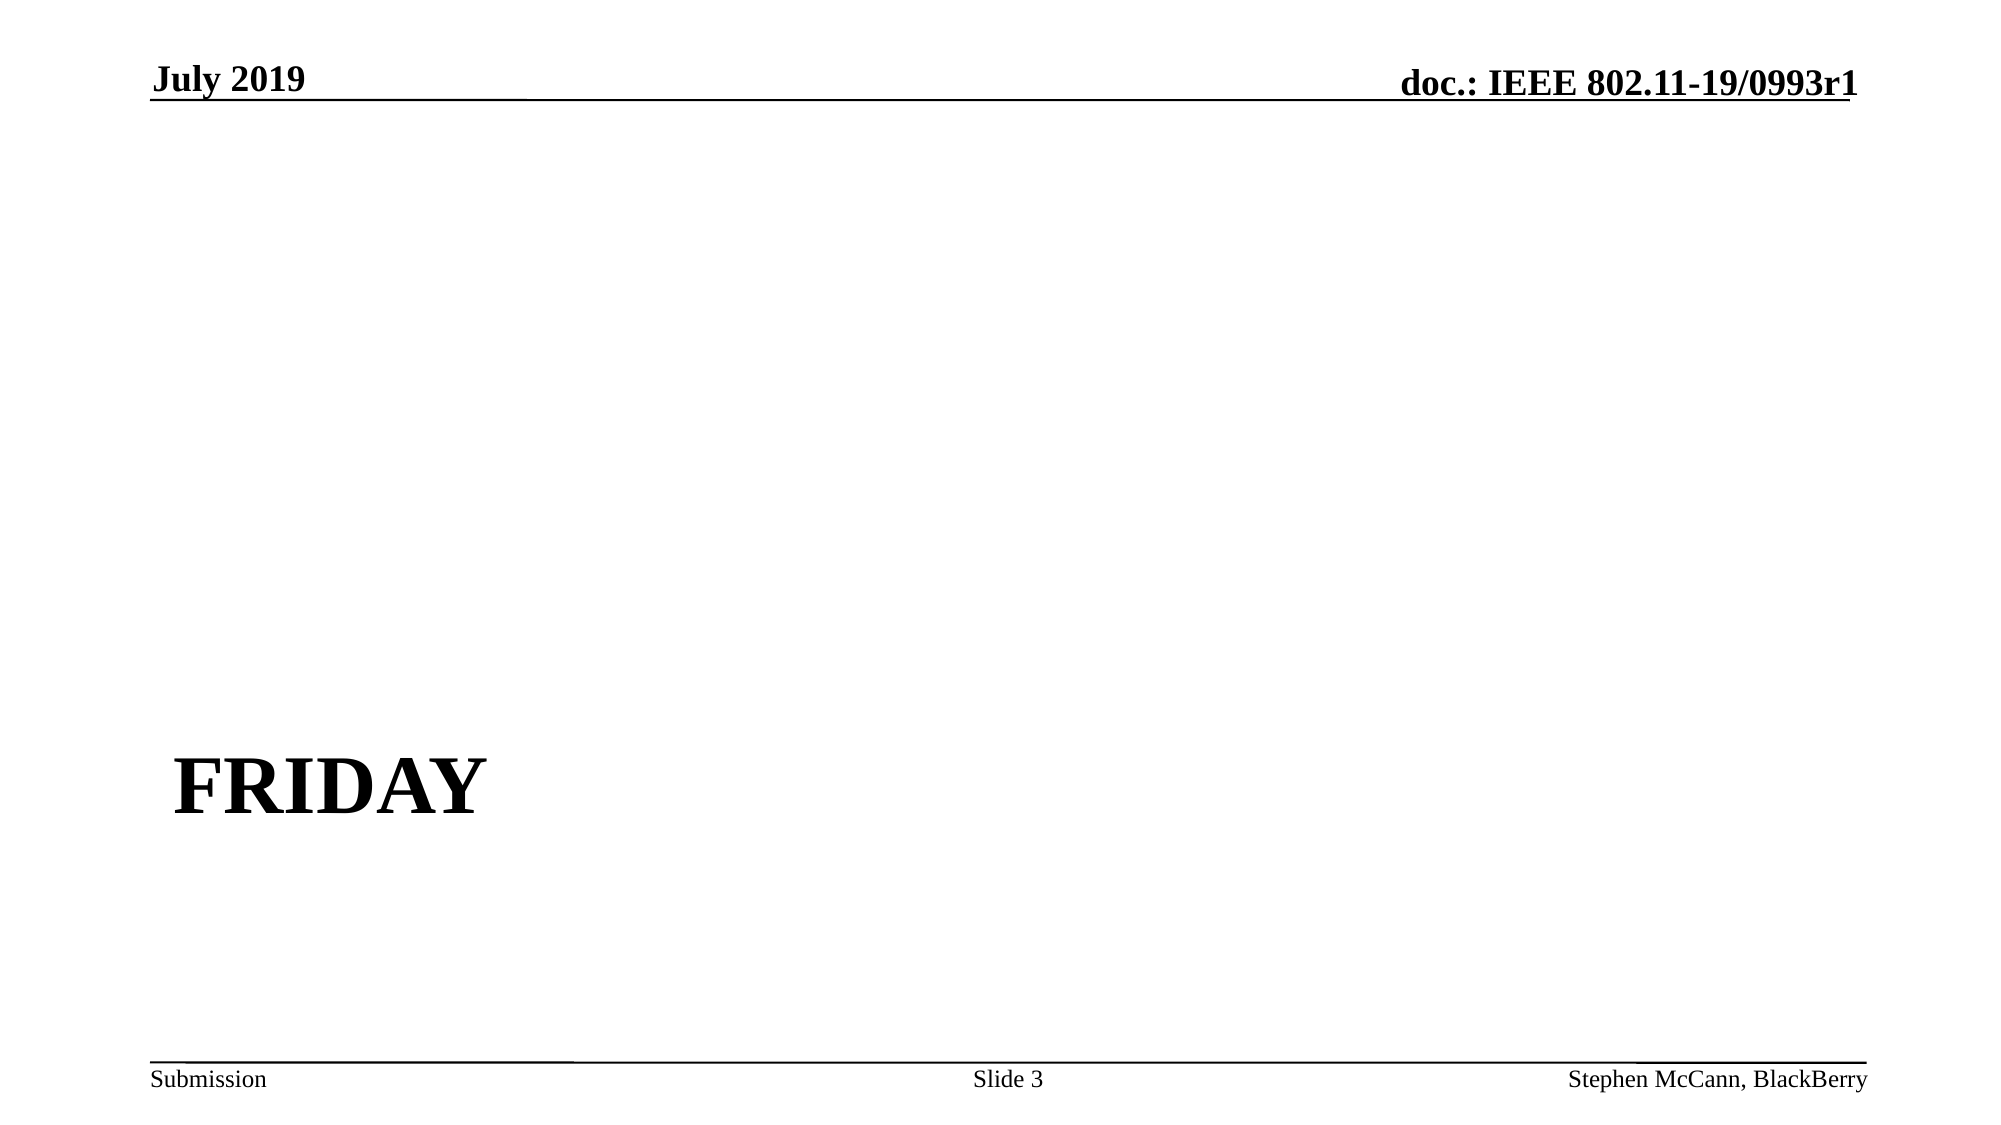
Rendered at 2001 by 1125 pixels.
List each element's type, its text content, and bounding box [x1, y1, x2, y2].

footer Stephen McCann, BlackBerry [1171, 1061, 1869, 1093]
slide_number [152, 54, 563, 100]
title Friday [157, 722, 1859, 947]
slide_number Slide 3 [950, 1061, 1067, 1123]
